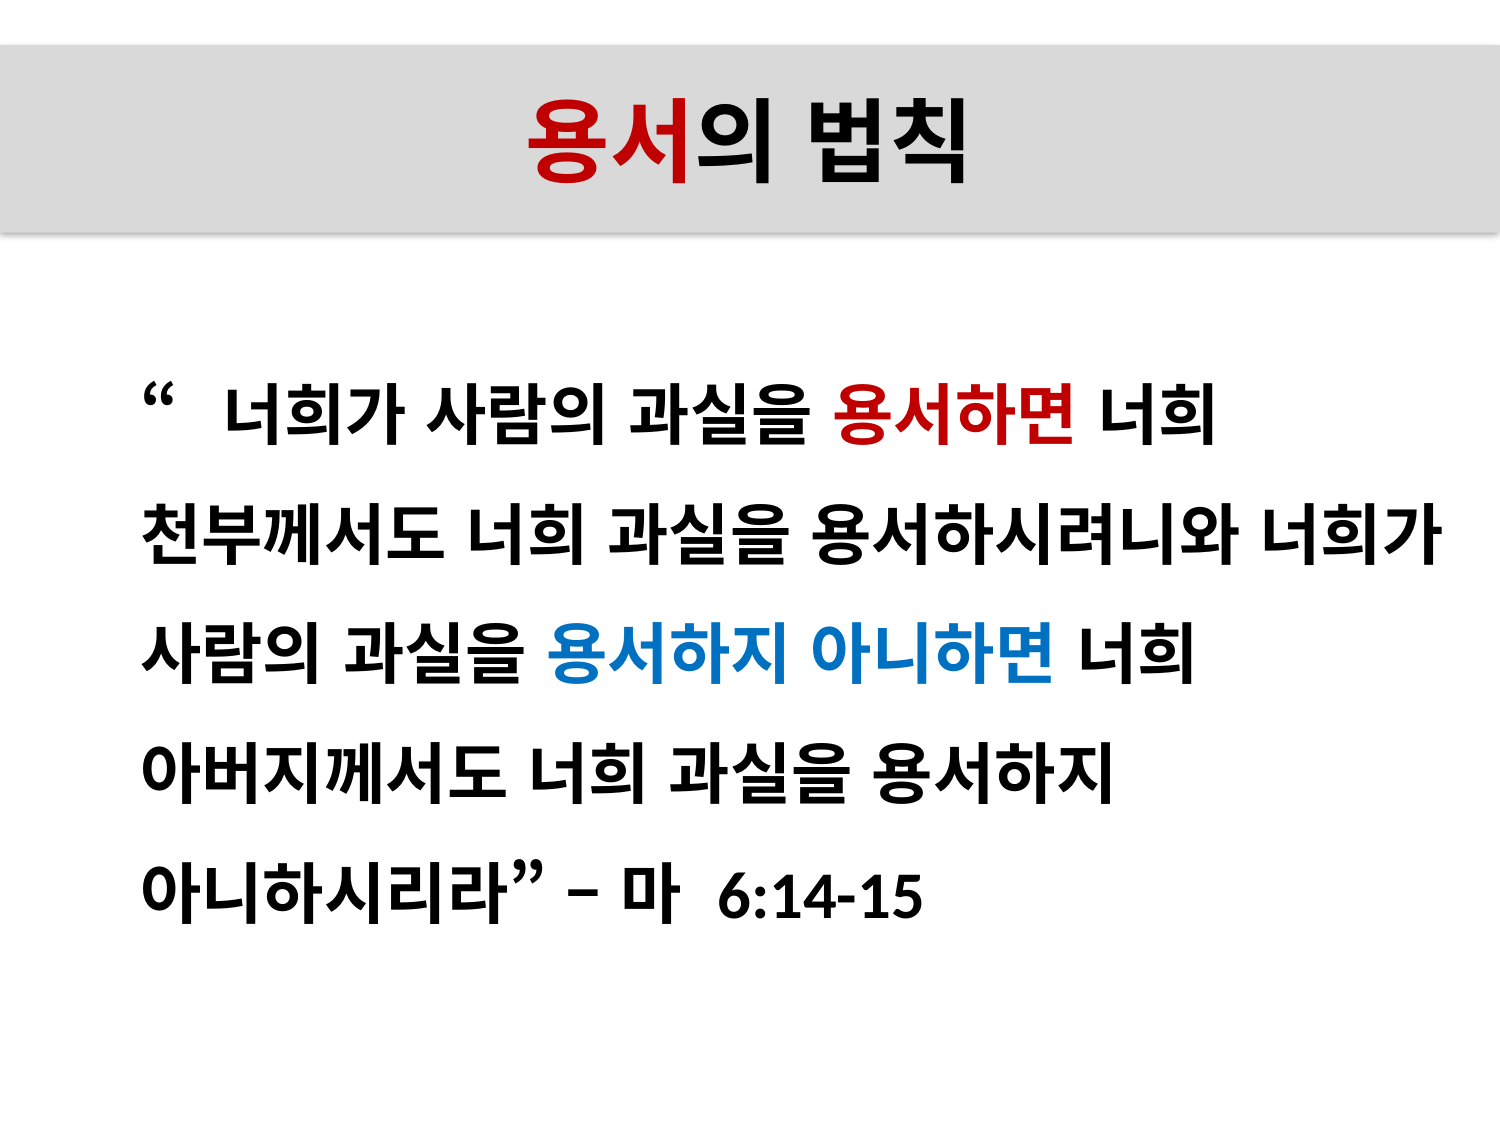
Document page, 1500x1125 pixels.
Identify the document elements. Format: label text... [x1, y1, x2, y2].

title 용서의 법칙 [0, 44, 1500, 233]
list “너희가 사람의 과실을 용서하면 너희 천부께서도 너희 과실을 용서하시려니와 너희가 사람의 과실을 용서하지 아니하면 너희 아버지께서도 너희 과실을 용서하지 아니하시리라” – 마 6:14-15 [125, 324, 1488, 1068]
